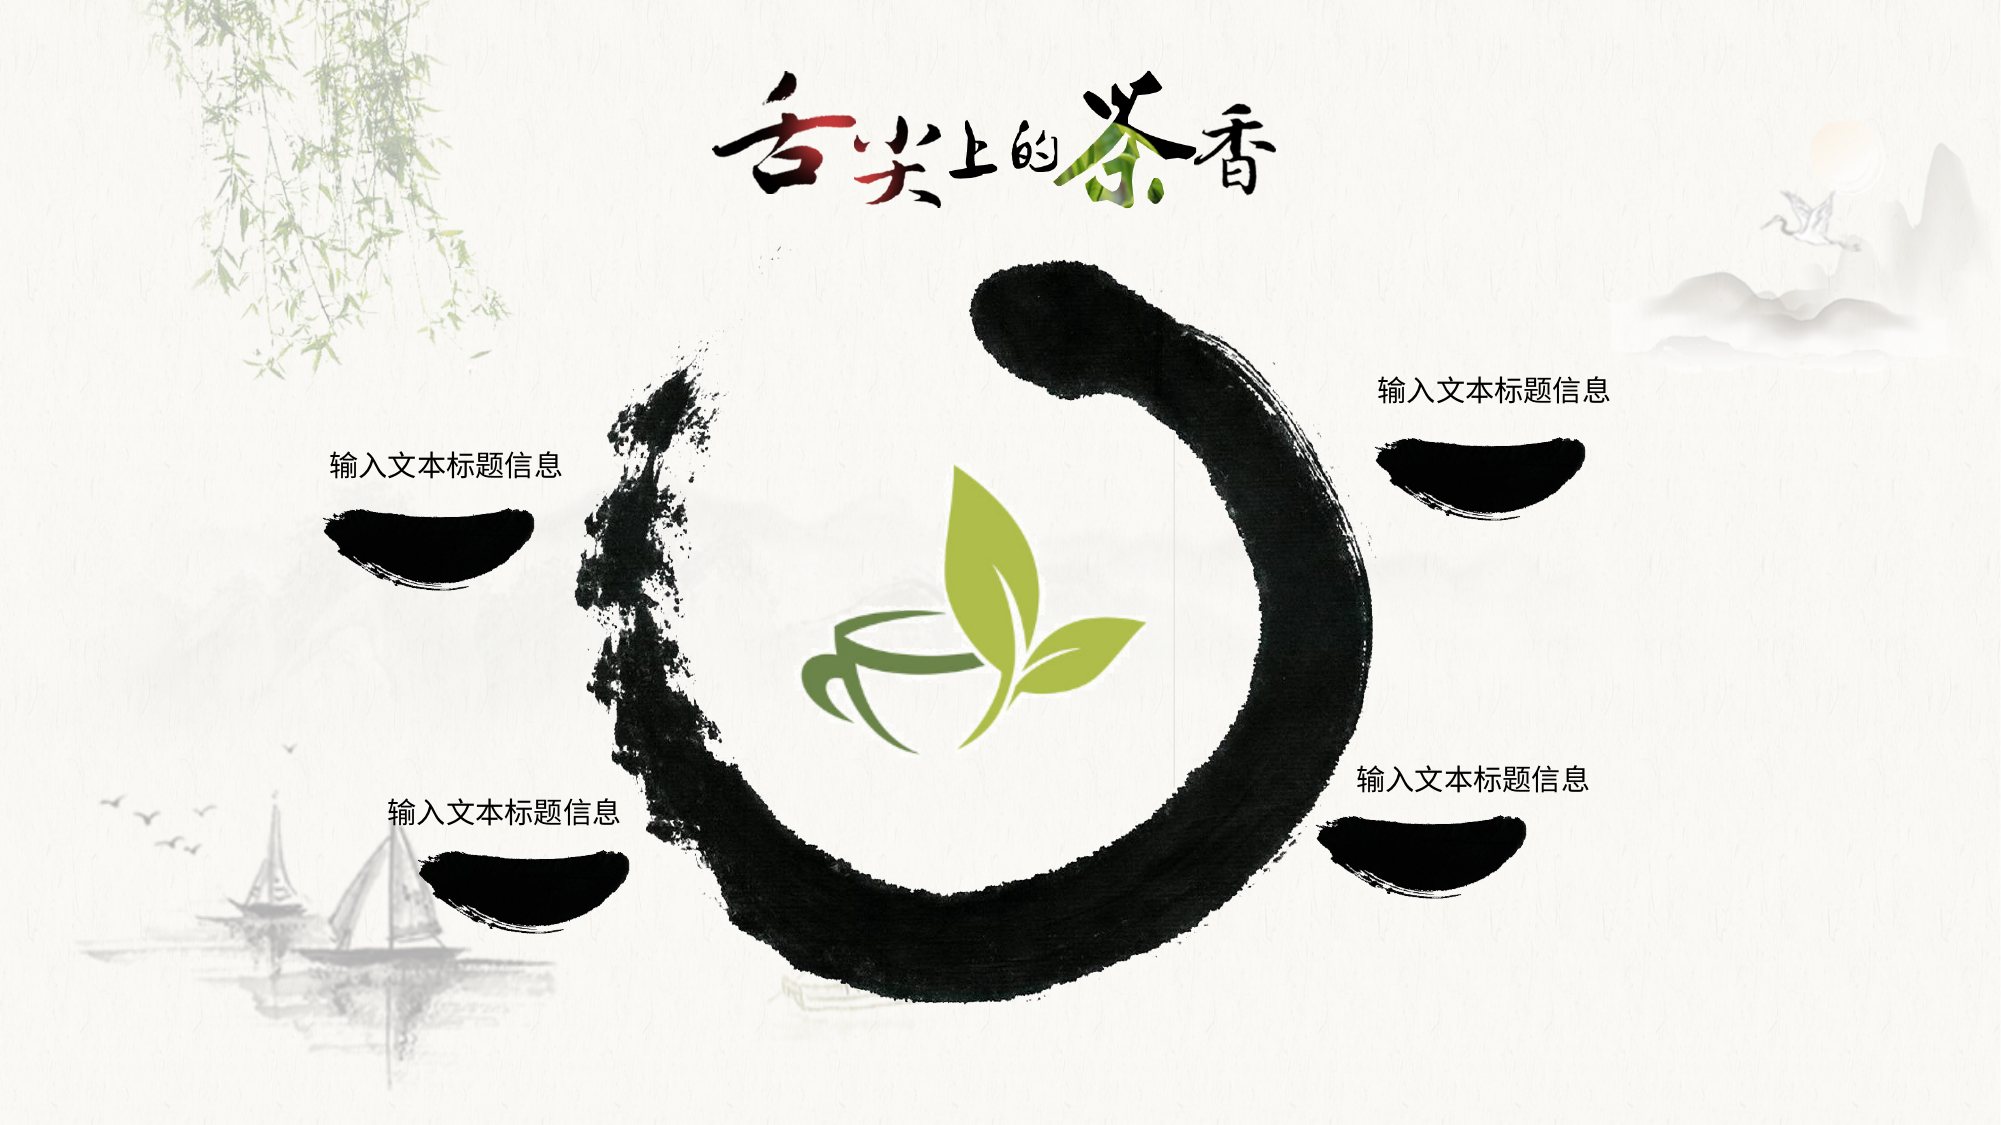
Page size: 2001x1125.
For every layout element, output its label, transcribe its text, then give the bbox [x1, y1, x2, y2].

text_box 输入文本标题信息 [372, 787, 527, 837]
picture [314, 11, 1587, 1008]
text_box 输入文本标题信息 [314, 439, 527, 490]
text_box 输入文本标题信息 [1423, 365, 1657, 415]
text_box 输入文本标题信息 [1423, 753, 1636, 804]
